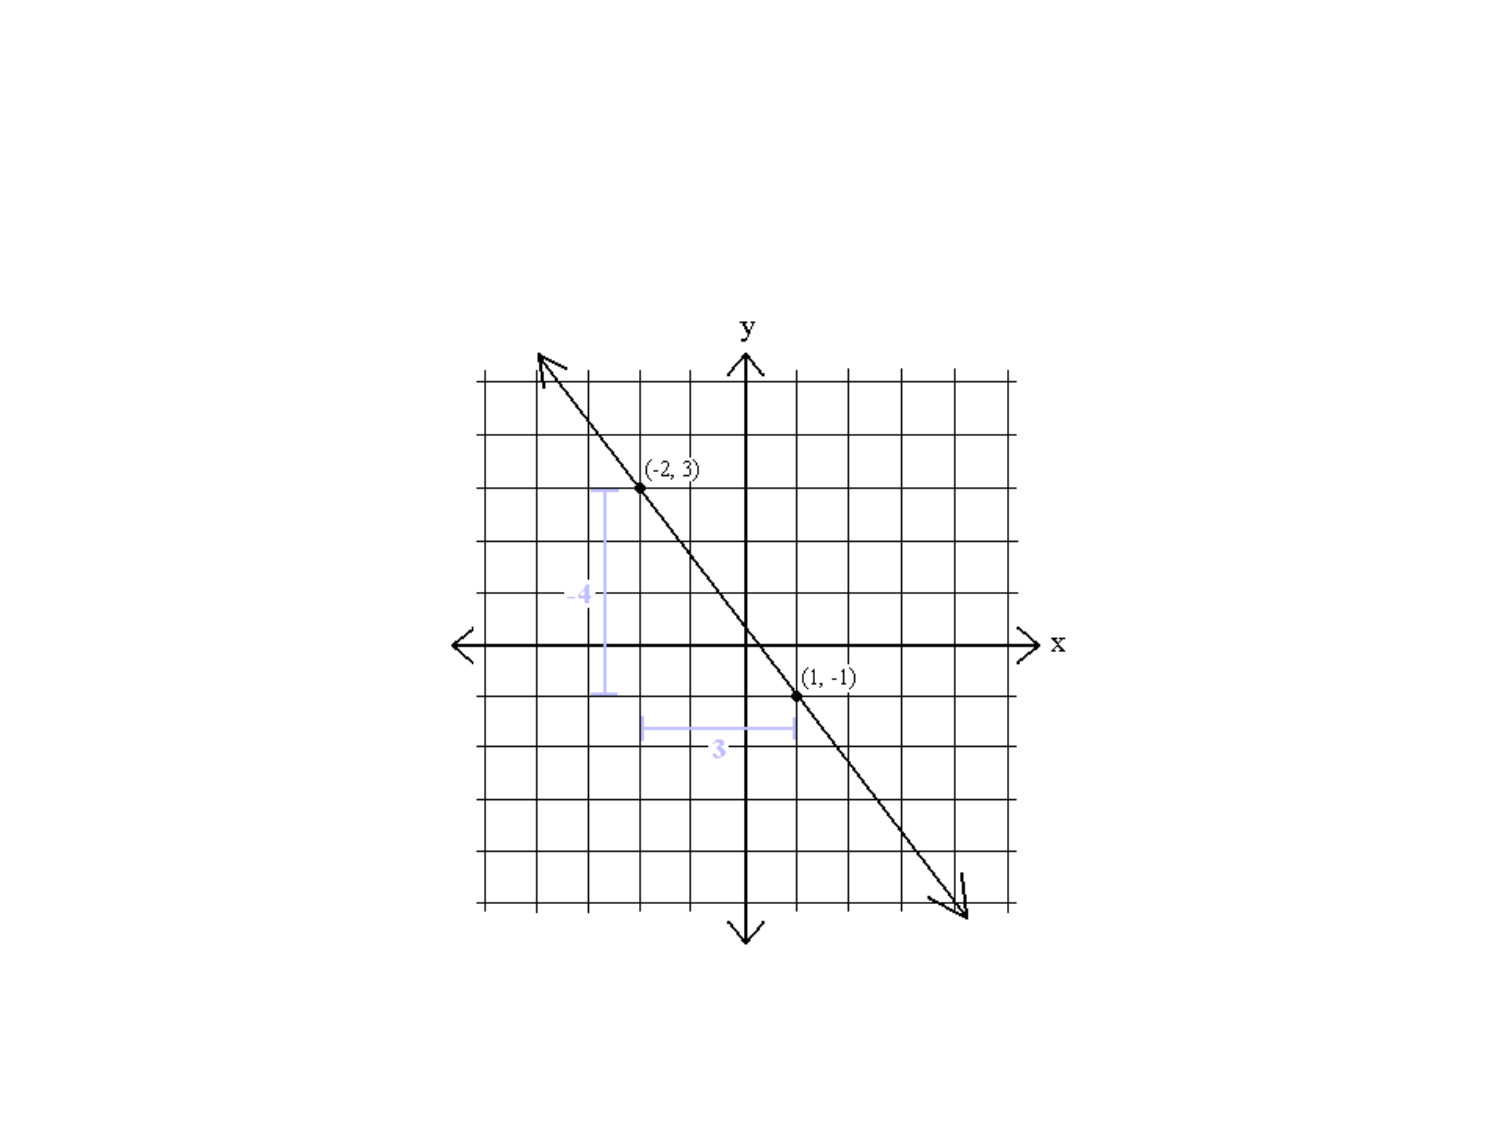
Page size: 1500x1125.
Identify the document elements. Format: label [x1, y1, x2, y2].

list [375, 291, 1125, 976]
